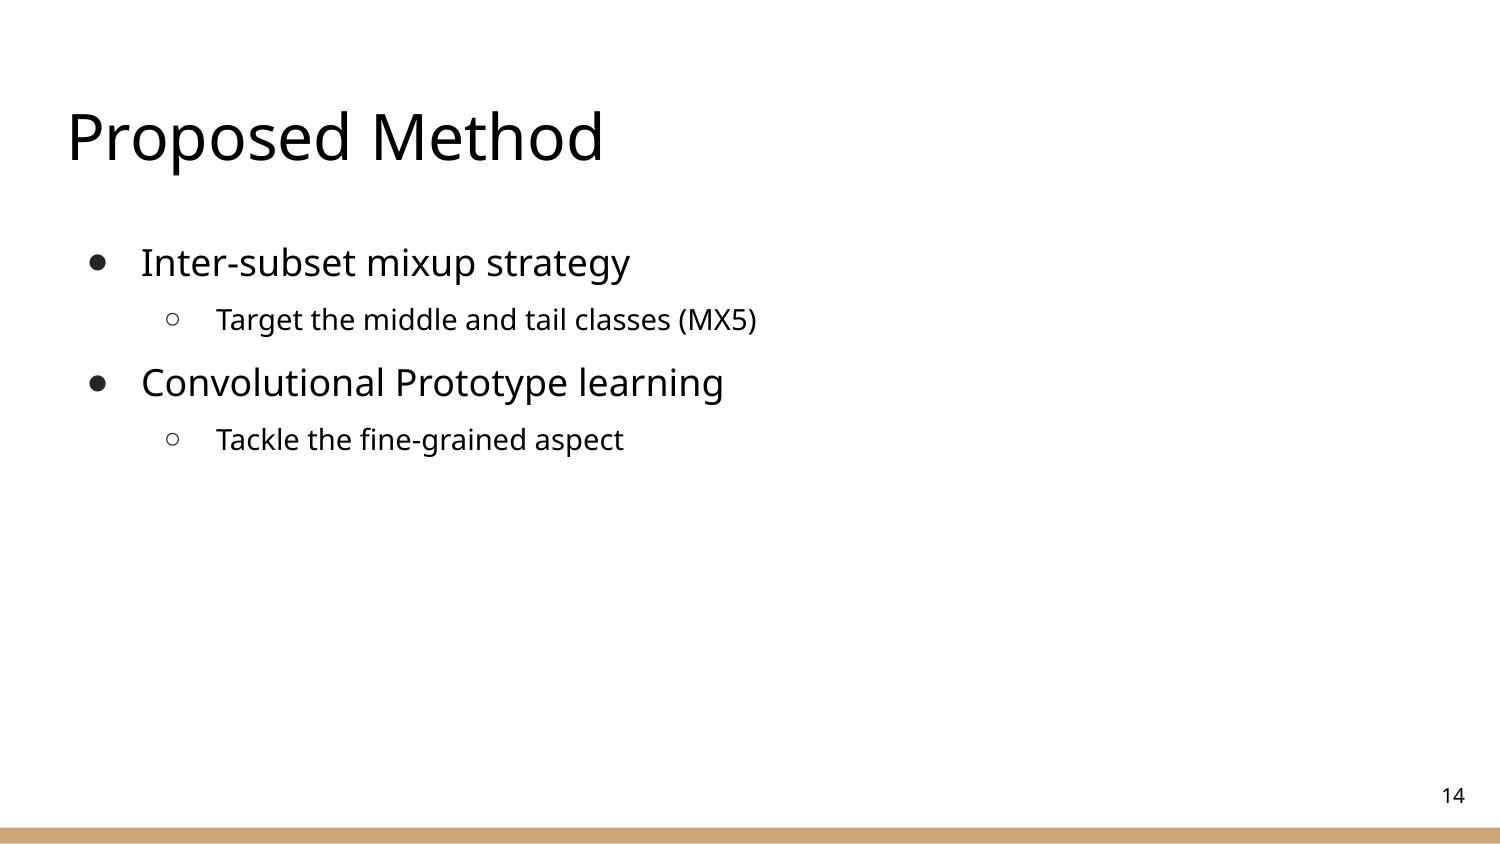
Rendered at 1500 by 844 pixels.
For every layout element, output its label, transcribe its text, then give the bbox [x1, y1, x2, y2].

title Proposed Method [51, 51, 1449, 189]
slide_number ‹#› [1389, 764, 1480, 830]
list Inter-subset mixup strategy Target the middle and tail classes (MX5) Convolutional Prototype learning Tackle the fine-grained aspect [51, 200, 1449, 752]
